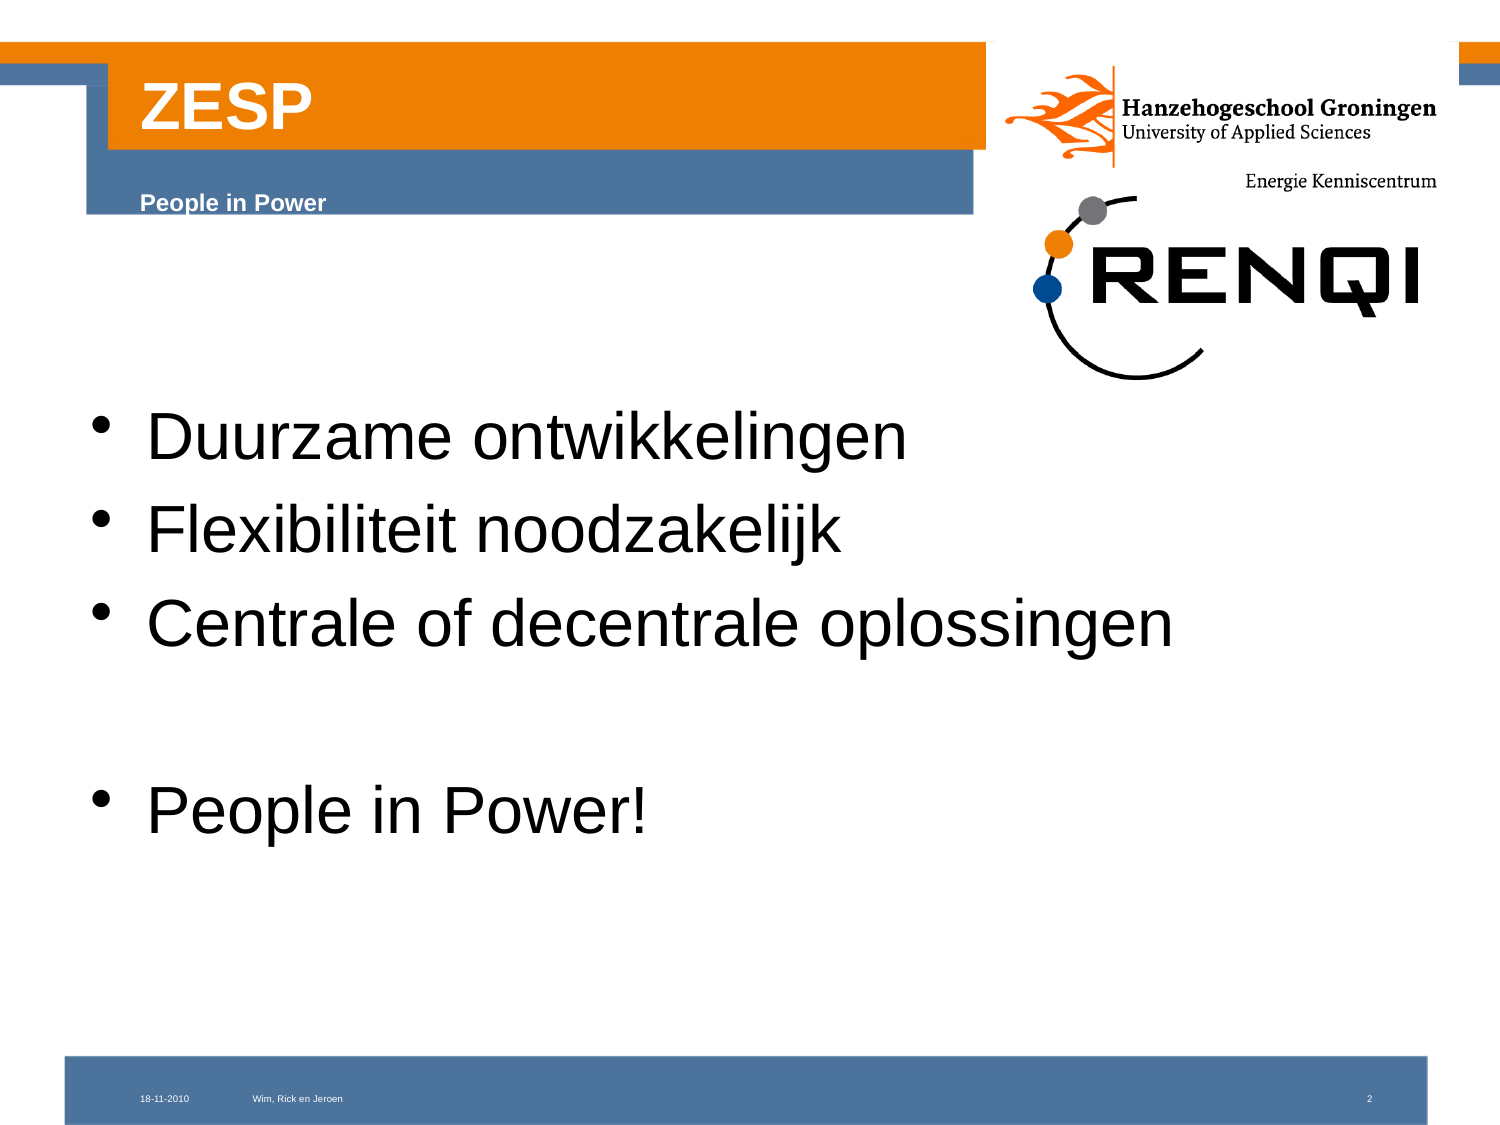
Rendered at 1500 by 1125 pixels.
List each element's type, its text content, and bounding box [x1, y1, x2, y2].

list Duurzame ontwikkelingen Flexibiliteit noodzakelijk Centrale of decentrale oplossingen People in Power! [75, 385, 1425, 1005]
footer Wim, Rick en Jeroen [237, 1055, 713, 1125]
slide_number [124, 1055, 237, 1125]
text_box [986, 244, 1459, 397]
picture [0, 0, 1500, 1125]
slide_number 2 [1074, 1055, 1388, 1125]
title ZESP [125, 54, 980, 150]
text_box People in Power [124, 152, 980, 224]
